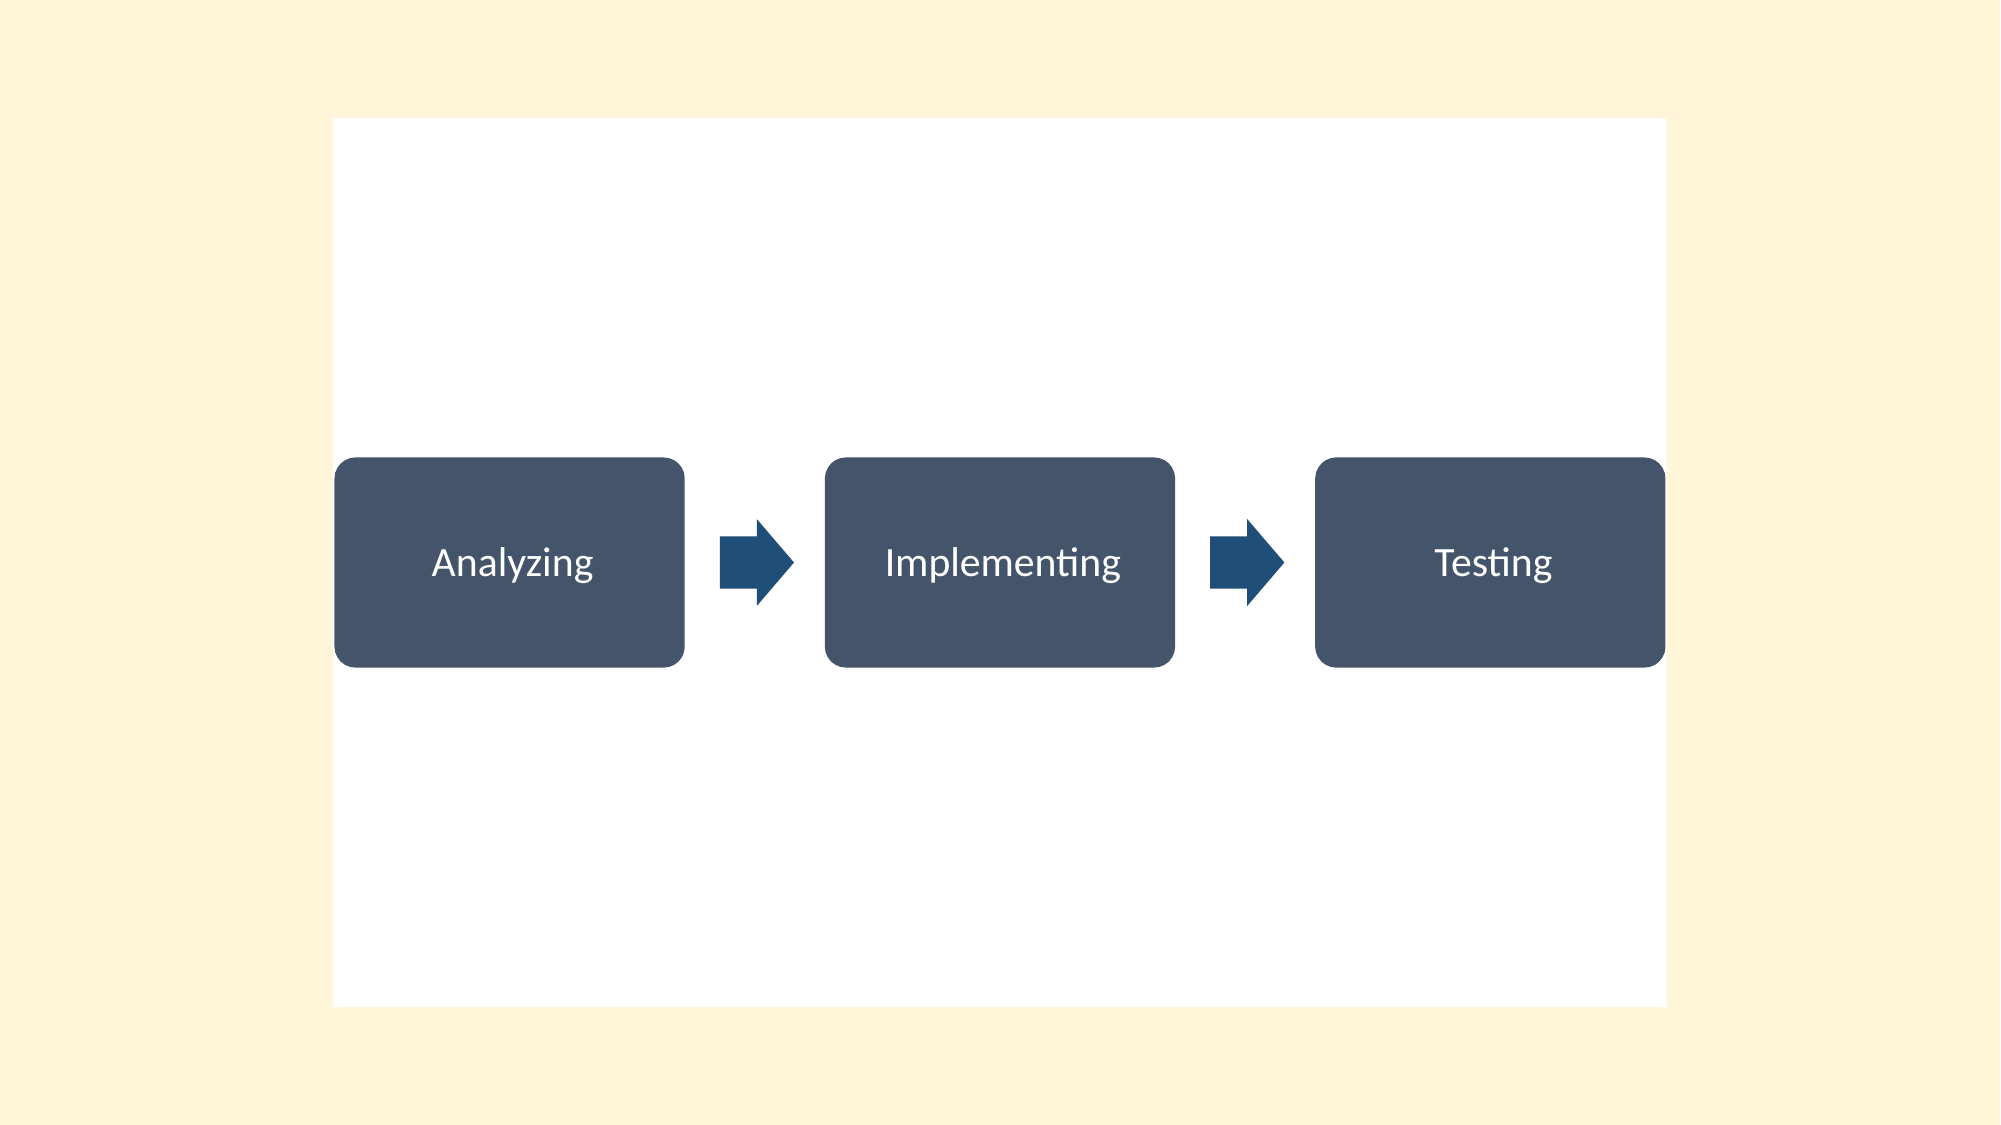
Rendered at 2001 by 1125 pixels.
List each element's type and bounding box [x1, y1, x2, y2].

text_box [333, 117, 1667, 1007]
